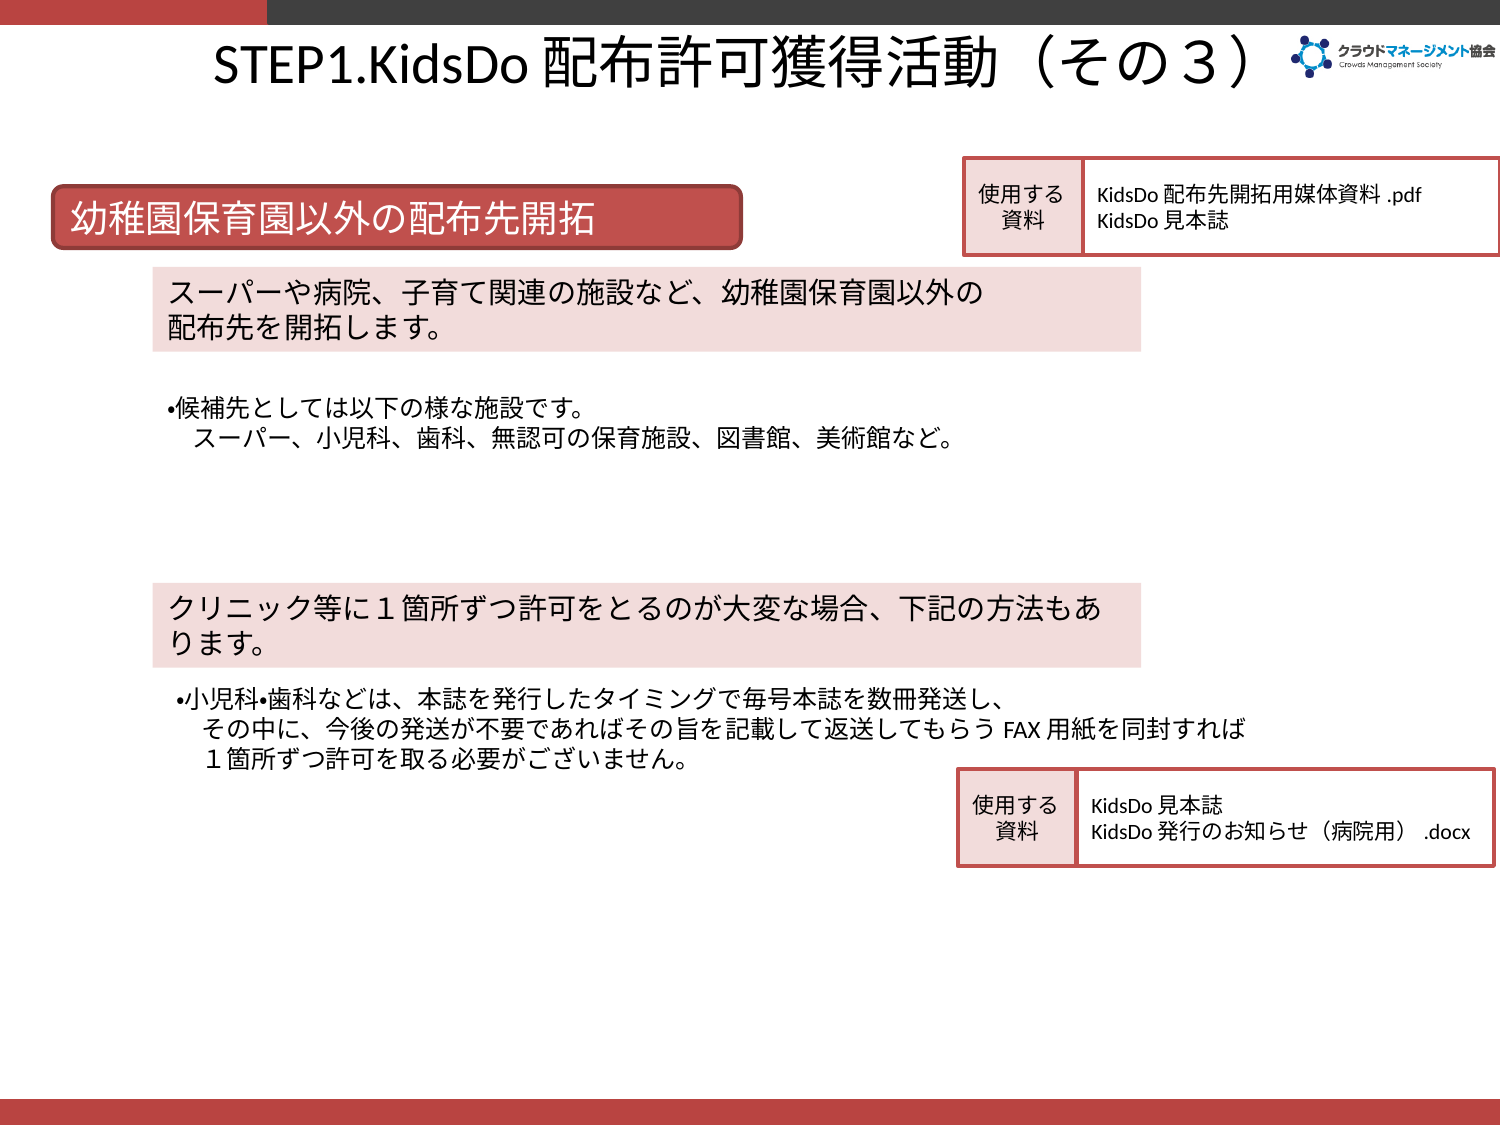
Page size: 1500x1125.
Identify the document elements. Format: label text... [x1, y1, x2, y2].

text_box 使用する 資料 [962, 156, 1085, 257]
text_box STEP1.KidsDo配布許可獲得活動（その３） [74, 25, 1425, 103]
text_box [0, 0, 267, 25]
text_box ・候補先としては以下の様な施設です。 スーパー、小児科、歯科、無認可の保育施設、図書館、美術館など。 [152, 384, 1384, 490]
text_box クリニック等に１箇所ずつ許可をとるのが大変な場合、下記の方法もあります。 [152, 582, 1142, 668]
text_box KidsDo配布先開拓用媒体資料.pdf KidsDo見本誌 [1085, 156, 1500, 257]
text_box 幼稚園保育園以外の配布先開拓 [50, 184, 744, 251]
text_box [0, 1099, 1500, 1125]
text_box ・小児科・歯科などは、本誌を発行したタイミングで毎号本誌を数冊発送し、 その中に、今後の発送が不要であればその旨を記載して返送してもらうFAX用紙を同封すれば １箇所ずつ許可を取る必要がございません。 [161, 676, 1393, 781]
text_box [267, 0, 1500, 25]
text_box 使用する 資料 [956, 767, 1079, 868]
text_box スーパーや病院、子育て関連の施設など、幼稚園保育園以外の 配布先を開拓します。 [152, 266, 1142, 352]
text_box KidsDo見本誌 KidsDo発行のお知らせ（病院用）.docx [1079, 767, 1496, 868]
picture [1284, 30, 1500, 83]
